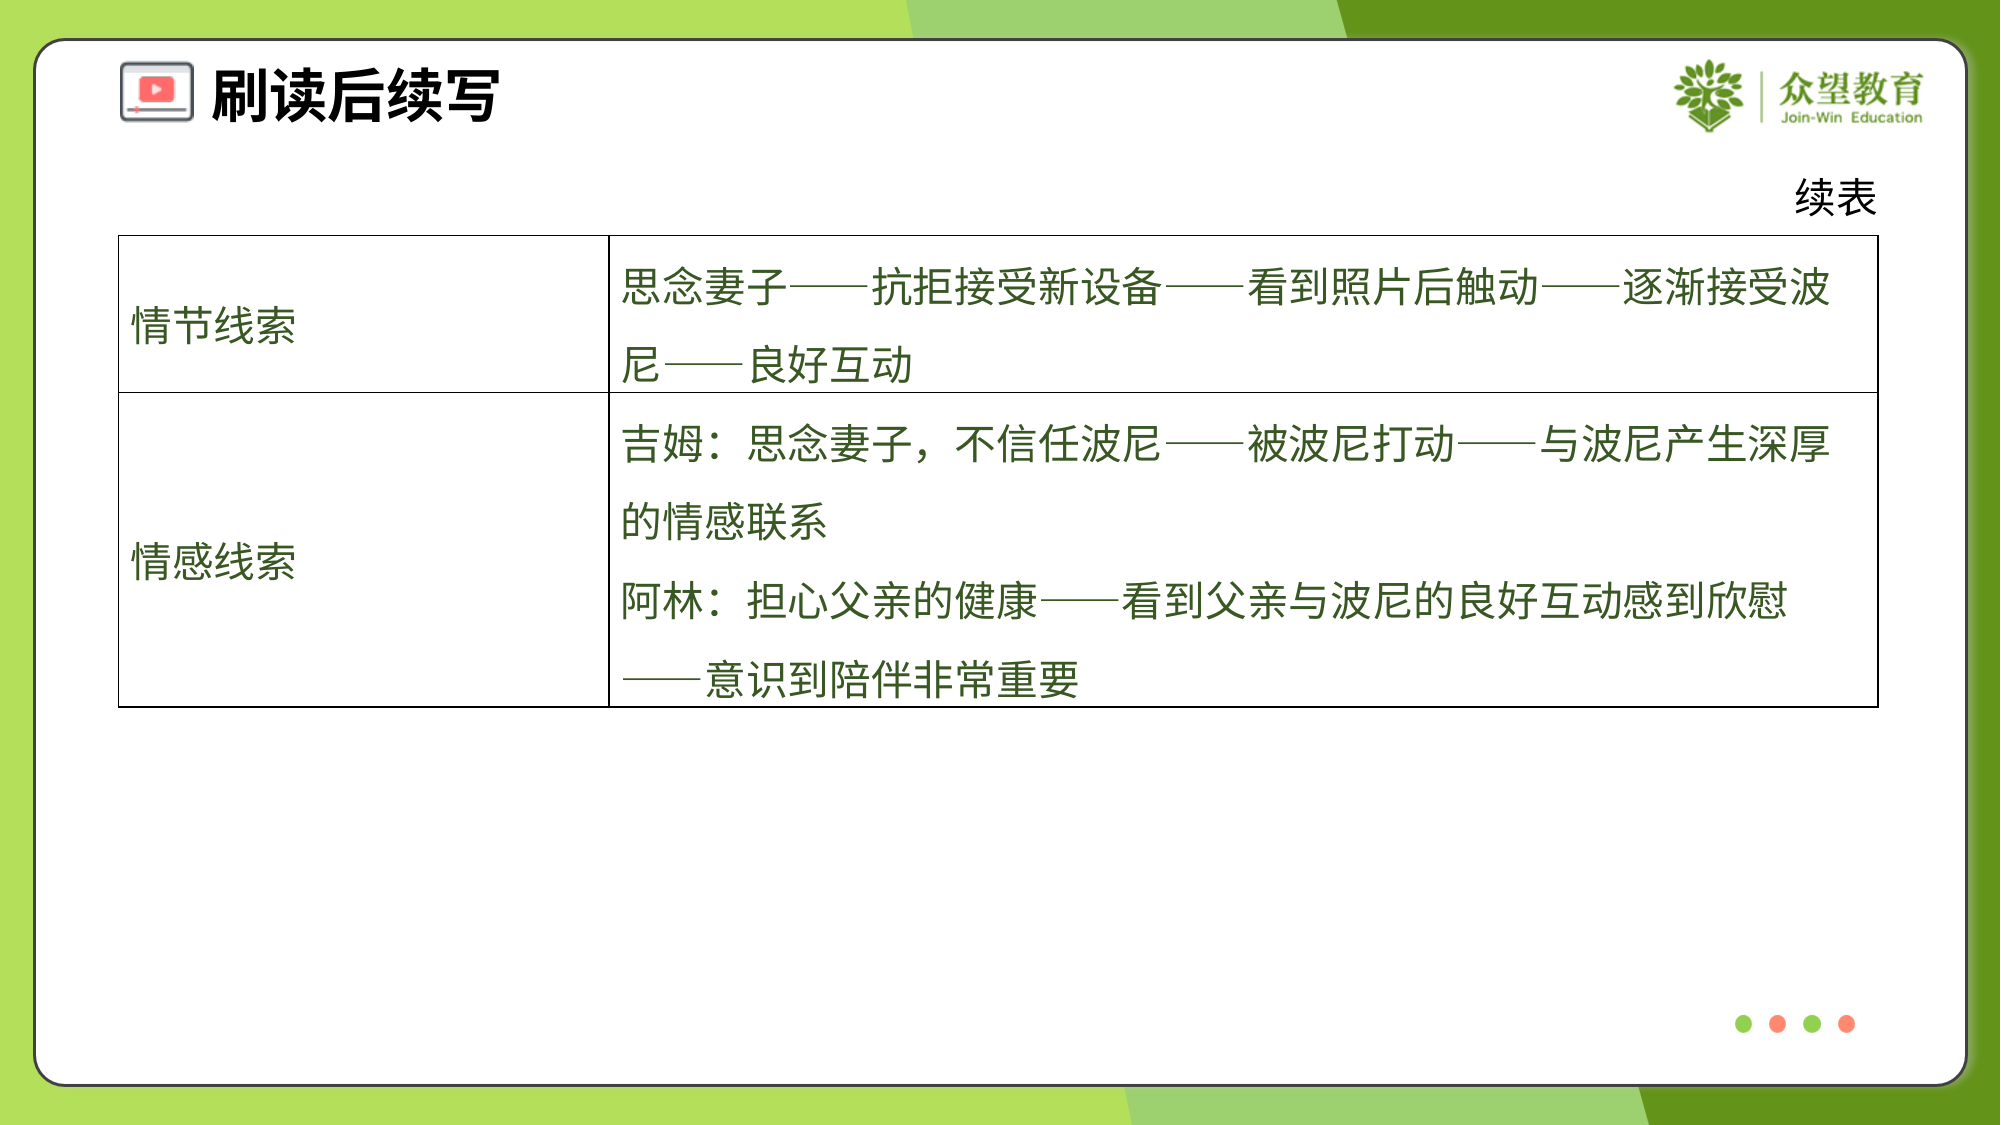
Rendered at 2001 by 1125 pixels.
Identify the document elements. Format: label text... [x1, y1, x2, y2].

table_cell 吉姆：思念妻子，不信任波尼——被波尼打动——与波尼产生深厚的情感联系 阿林：担心父亲的健康——看到父亲与波尼的良好互动感到欣慰——意识到陪伴非常重要 [610, 393, 1877, 706]
picture [0, 0, 2000, 1125]
table_cell 情感线索 [119, 393, 608, 706]
table_header 情节线索 [119, 236, 608, 392]
text_box 续表 [1461, 146, 1878, 222]
table_header 思念妻子——抗拒接受新设备——看到照片后触动——逐渐接受波尼——良好互动 [610, 236, 1877, 392]
